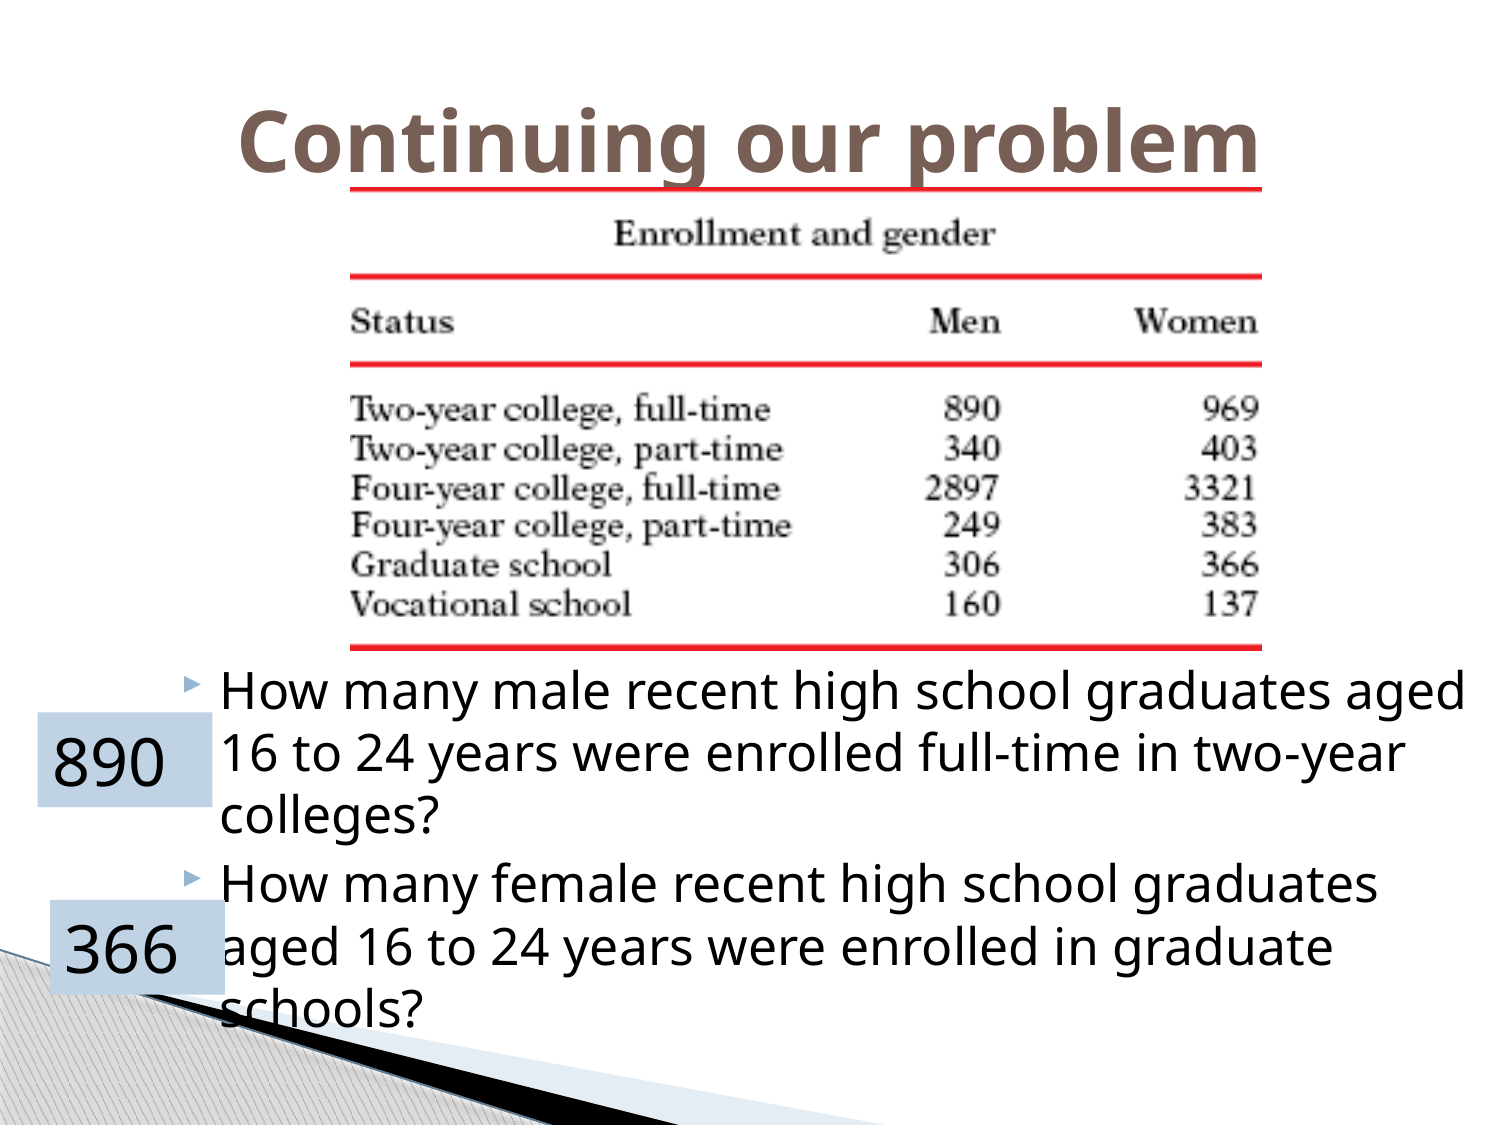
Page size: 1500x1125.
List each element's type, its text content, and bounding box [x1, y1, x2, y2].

title Continuing our problem [75, 45, 1425, 233]
text_box 366 [50, 899, 225, 995]
list How many male recent high school graduates aged 16 to 24 years were enrolled full-time in two-year colleges? How many female recent high school graduates aged 16 to 24 years were enrolled in graduate schools? [150, 650, 1500, 1048]
picture [349, 187, 1262, 651]
text_box 890 [37, 712, 213, 808]
